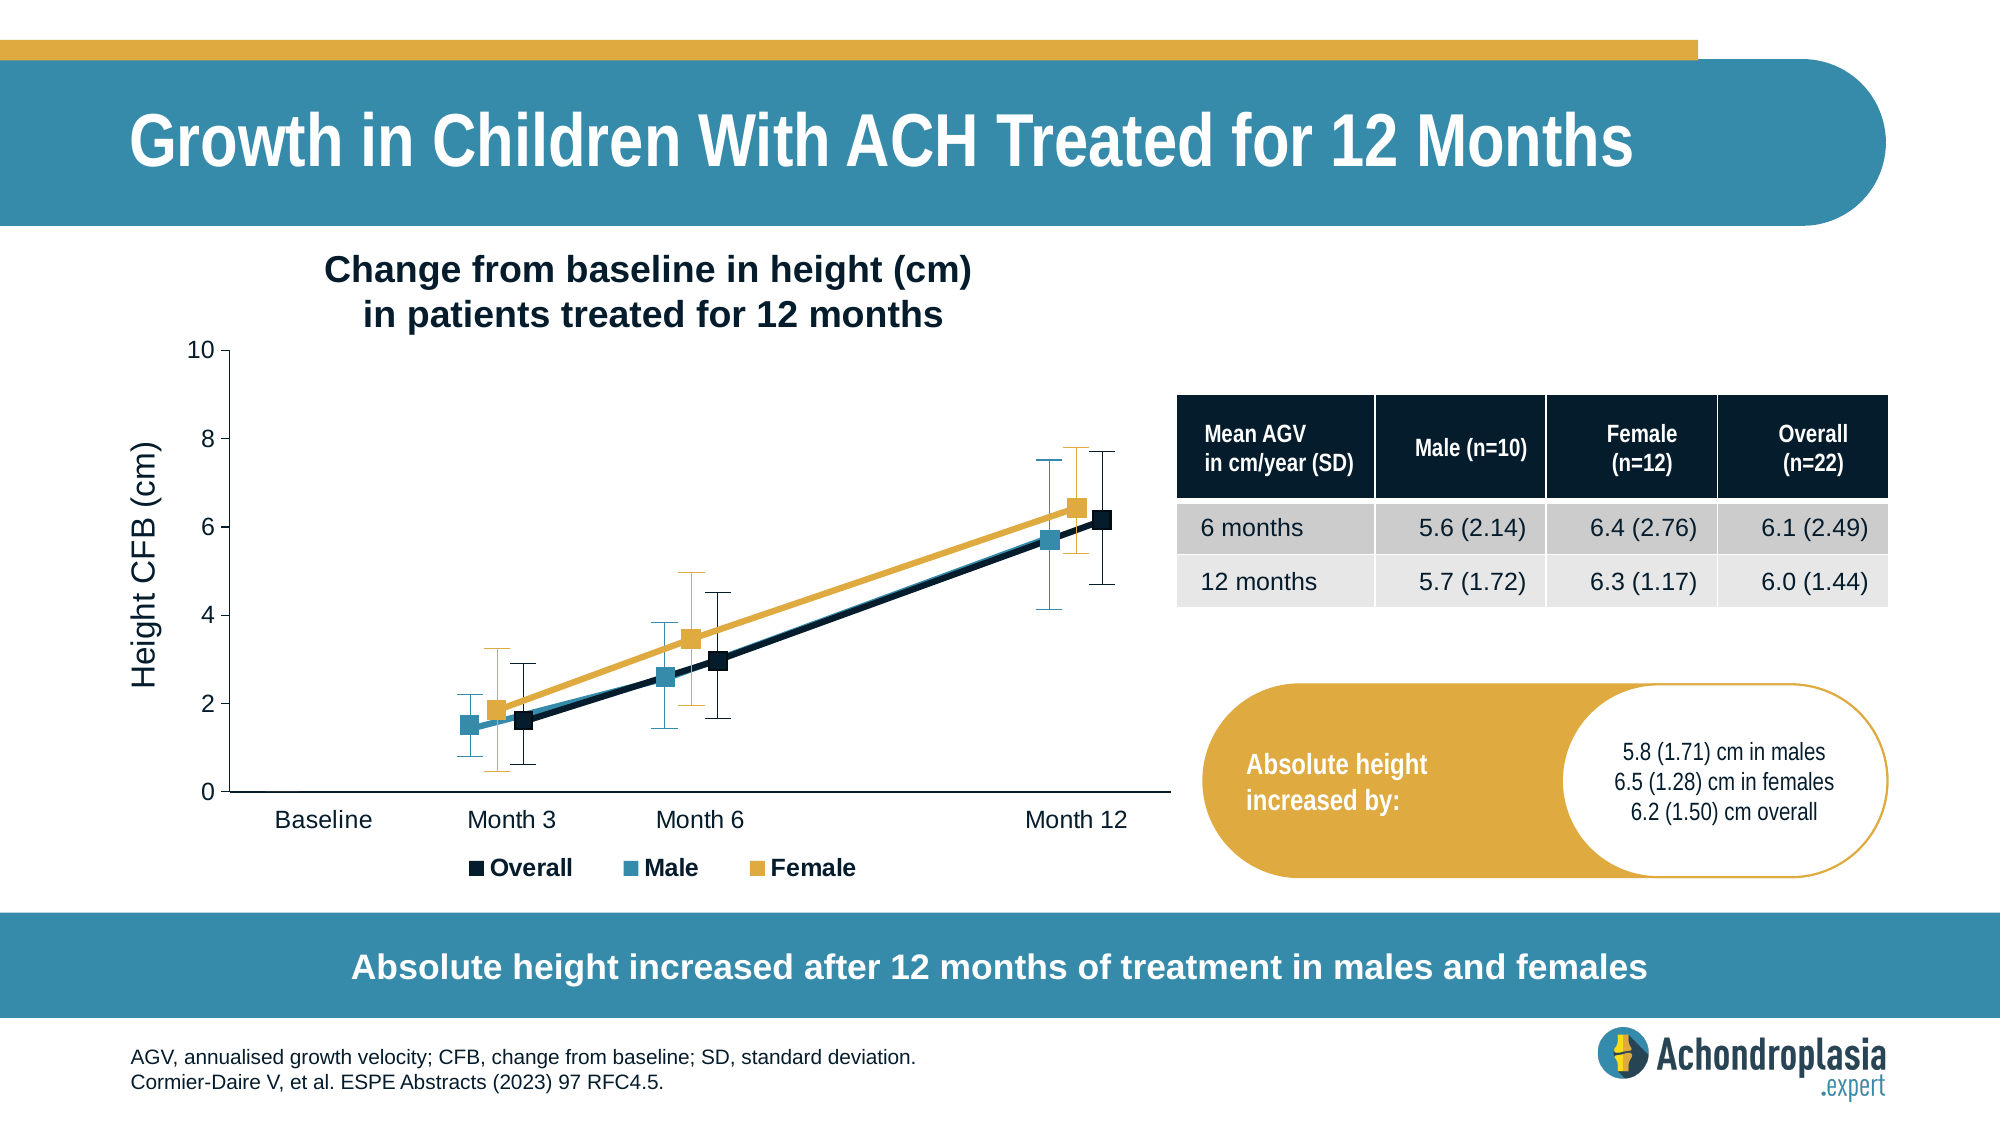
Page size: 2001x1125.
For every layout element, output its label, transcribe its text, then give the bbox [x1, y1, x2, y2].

table_header Overall (n=22) [1718, 395, 1888, 498]
text_box Change from baseline in height (cm) in patients treated for 12 months [114, 237, 1194, 317]
picture [1598, 1027, 1886, 1102]
table_cell 6.1 (2.49) [1718, 504, 1888, 554]
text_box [457, 447, 1116, 772]
table_header Male (n=10) [1376, 395, 1545, 498]
footer AGV, annualised growth velocity; CFB, change from baseline; SD, standard deviation. Cormier-Daire V, et al. ESPE Abstracts (2023) 97 RFC4.5. [115, 1018, 1598, 1102]
chart [114, 317, 1194, 899]
table_cell 5.7 (1.72) [1376, 555, 1545, 607]
title Growth in Children With ACH Treated for 12 Months [114, 59, 1886, 225]
text_box 5.8 (1.71) cm in males 6.5 (1.28) cm in females 6.2 (1.50) cm overall [1560, 683, 1889, 879]
table_header Mean AGV in cm/year (SD) [1194, 395, 1374, 498]
table_cell 6.3 (1.17) [1547, 555, 1717, 607]
table_header Female (n=12) [1547, 395, 1717, 498]
table_cell 5.6 (2.14) [1376, 504, 1545, 554]
text_box Absolute height increased by: [1202, 683, 1652, 879]
table_cell 6.4 (2.76) [1547, 504, 1717, 554]
table_cell 6 months [1194, 504, 1374, 554]
list Absolute height increased after 12 months of treatment in males and females [0, 912, 2000, 1018]
table_cell 12 months [1194, 555, 1374, 607]
table_cell 6.0 (1.44) [1718, 555, 1888, 607]
